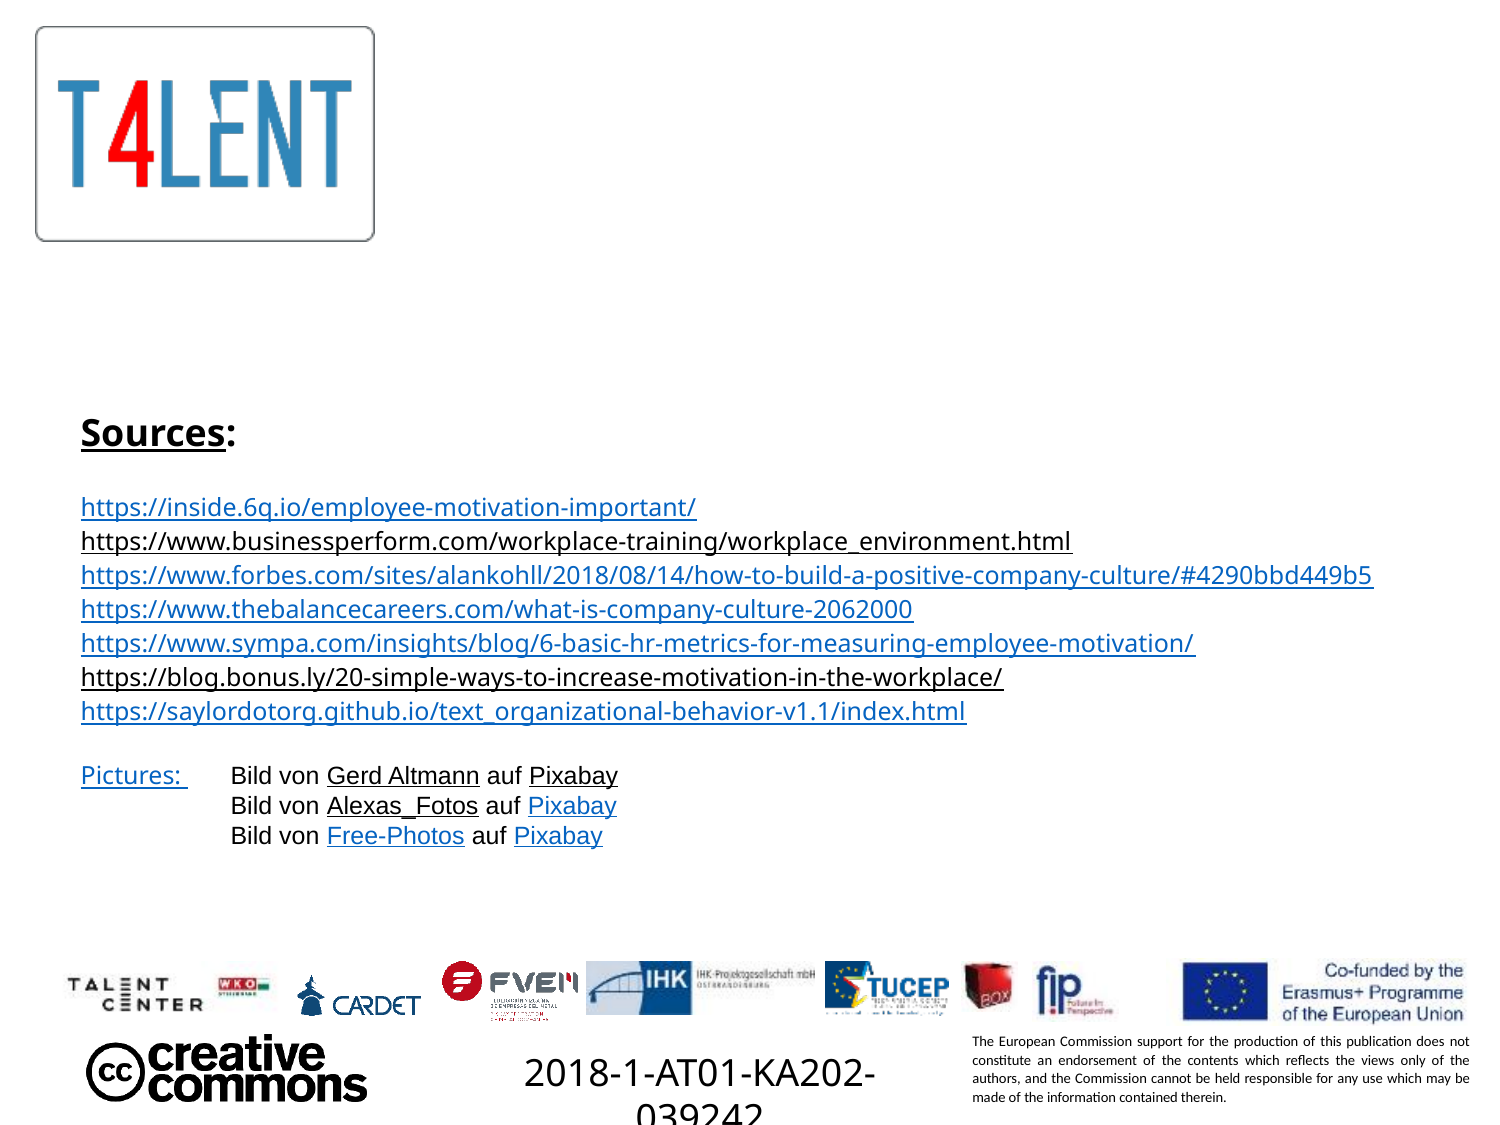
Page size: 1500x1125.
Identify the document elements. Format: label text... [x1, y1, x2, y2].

text_box 2018-1-AT01-KA202-039242 [454, 1040, 946, 1102]
picture [960, 960, 1018, 1012]
picture [824, 960, 949, 1017]
text_box Sources: [65, 401, 295, 447]
text_box https://inside.6q.io/employee-motivation-important/ https://www.businessperform.com/workplace-training/workplace_environment.html https://www.forbes.com/sites/alankohll/2018/08/14/how-to-build-a-positive-company-culture/#4290bbd449b5 https://www.thebalancecareers.com/what-is-company-culture-2062000 https://www.sympa.com/insights/blog/6-basic-hr-metrics-for-measuring-employee-motivation/ https://blog.bonus.ly/20-simple-ways-to-increase-motivation-in-the-workplace/ https://saylordotorg.github.io/text_organizational-behavior-v1.1/index.html Pictures: Bild von Gerd Altmann auf Pixabay Bild von Alexas_Fotos auf Pixabay Bild von Free-Photos auf Pixabay [65, 484, 1461, 853]
picture [294, 960, 425, 1028]
picture [585, 960, 815, 1015]
picture [85, 1034, 367, 1102]
picture [1166, 958, 1478, 1026]
picture [50, 960, 288, 1027]
picture [442, 960, 578, 1021]
picture [35, 26, 375, 242]
picture [1031, 960, 1119, 1023]
